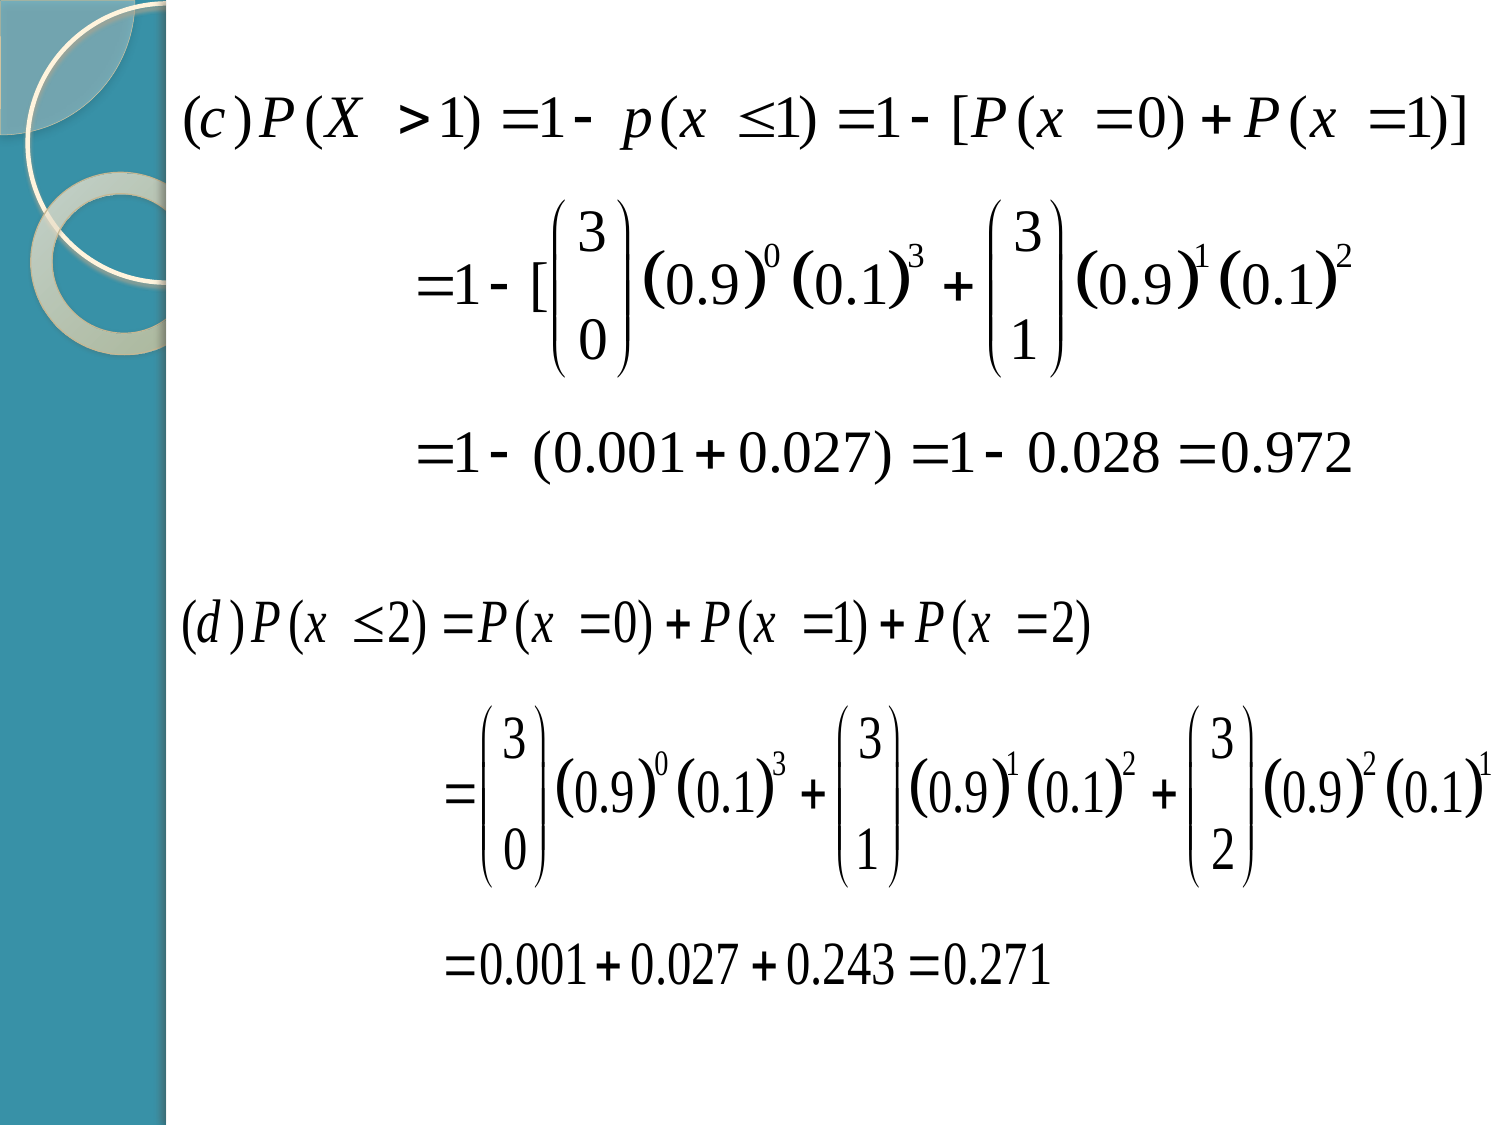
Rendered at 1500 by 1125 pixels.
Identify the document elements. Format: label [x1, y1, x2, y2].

text_box [174, 587, 1500, 1013]
text_box [174, 83, 1476, 501]
